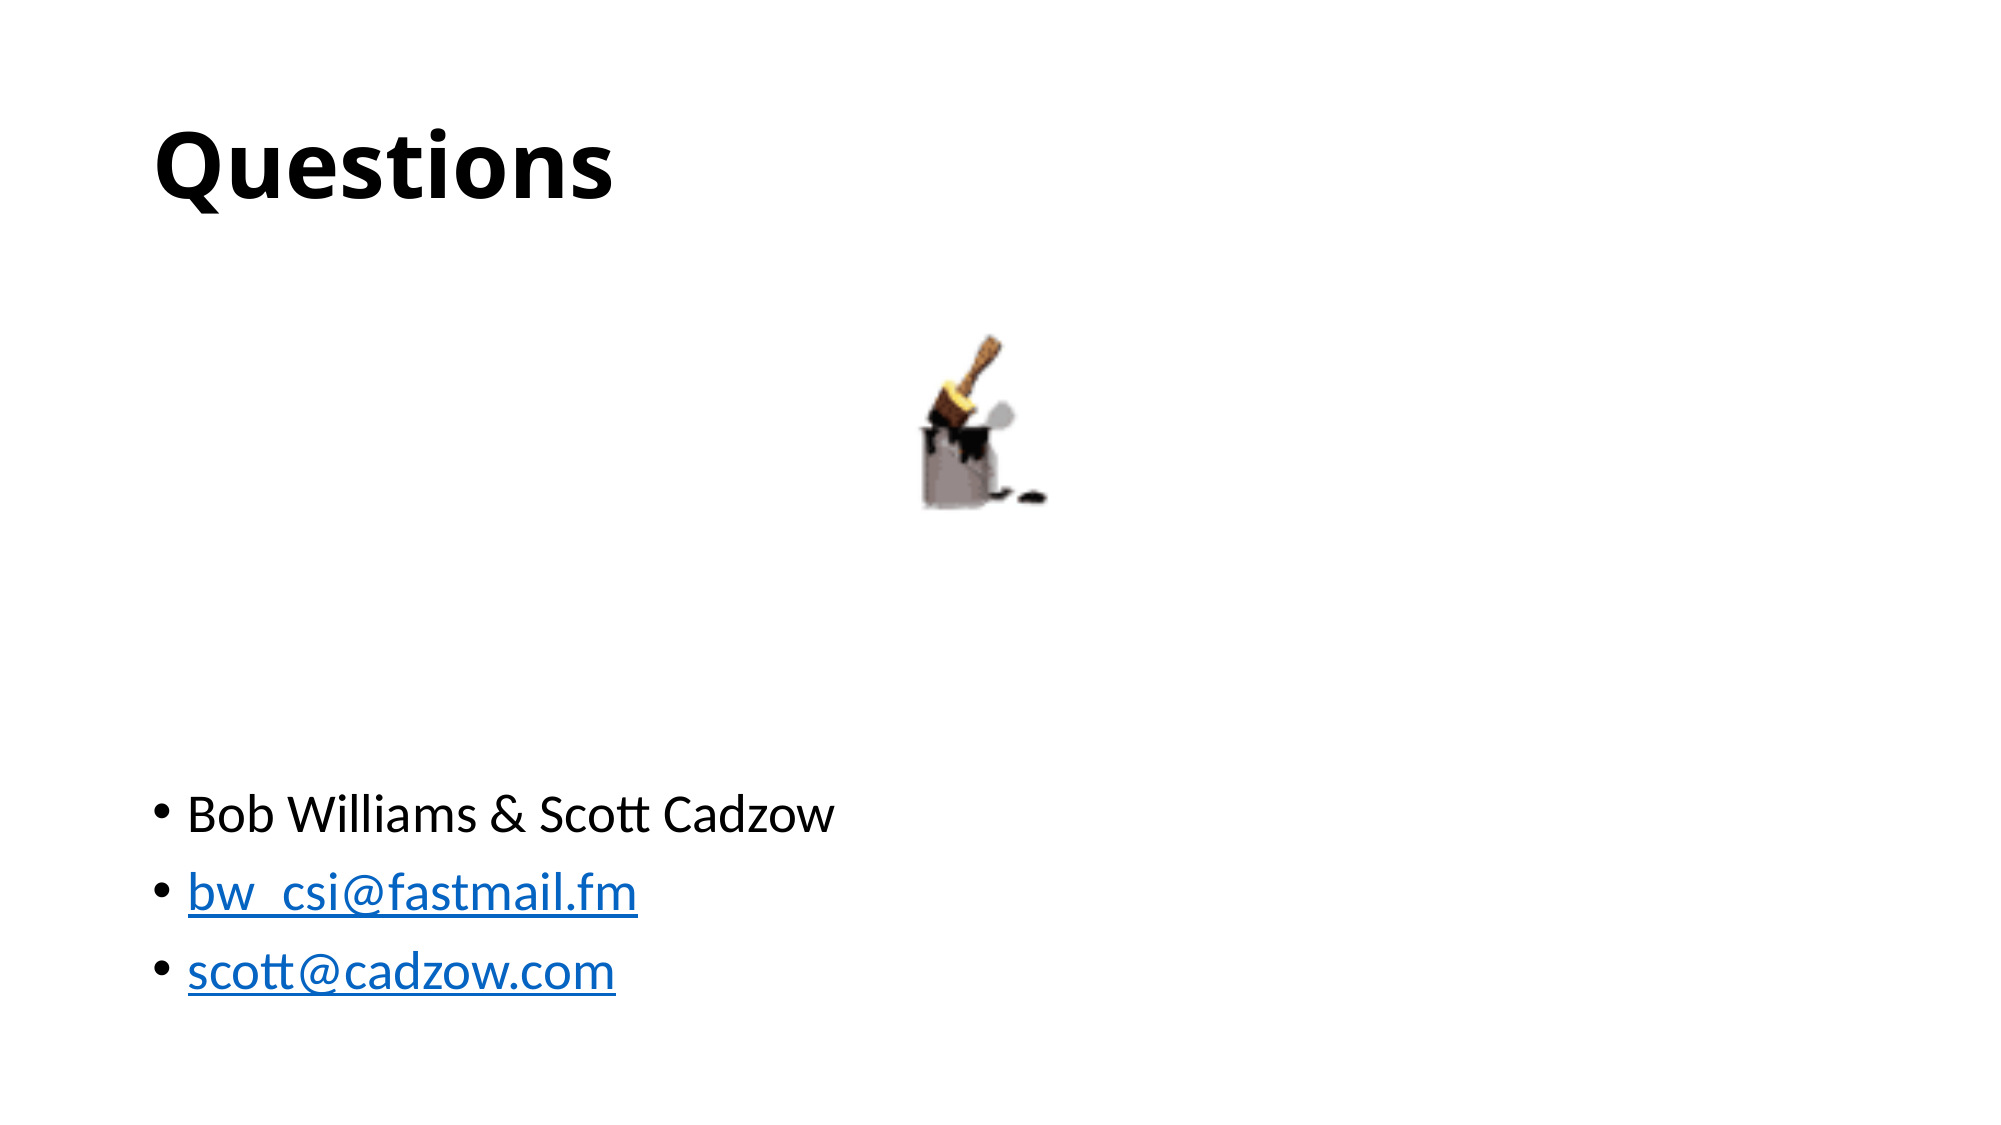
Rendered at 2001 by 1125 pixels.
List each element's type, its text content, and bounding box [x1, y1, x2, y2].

list Bob Williams & Scott Cadzow bw_csi@fastmail.fm scott@cadzow.com [137, 299, 1863, 1014]
picture [897, 273, 1193, 570]
title Questions [137, 59, 1863, 278]
